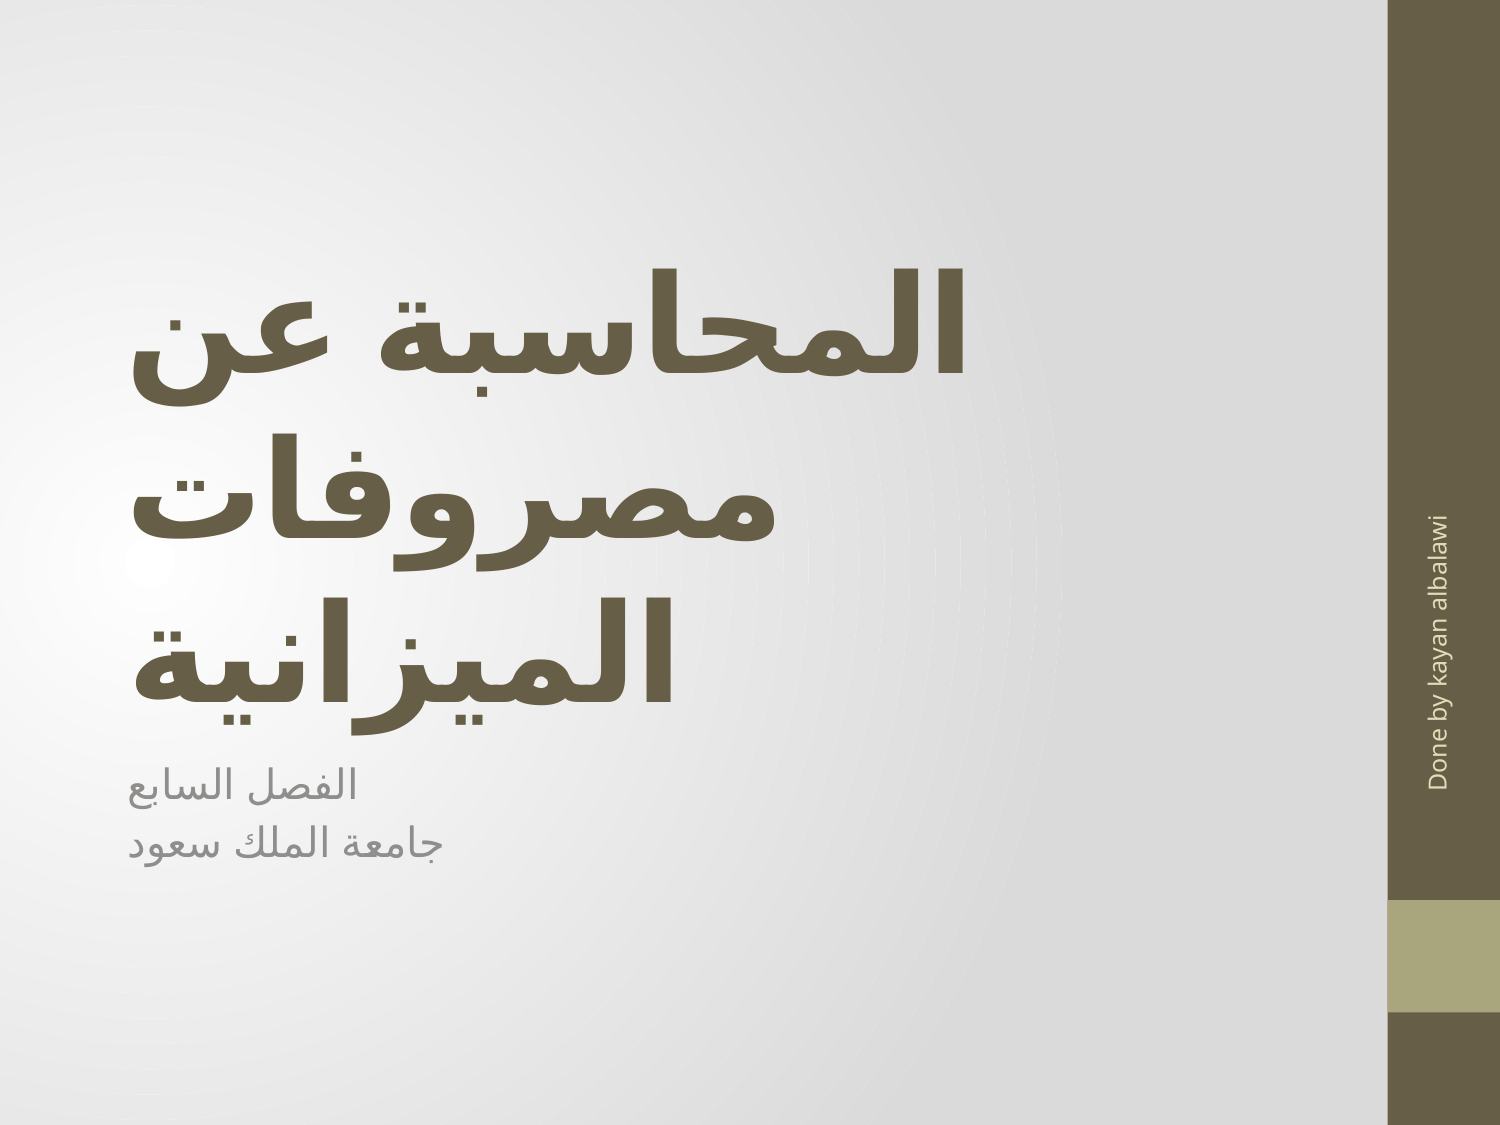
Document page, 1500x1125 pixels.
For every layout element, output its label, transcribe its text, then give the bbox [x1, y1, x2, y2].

footer Done by kayan albalawi [1408, 500, 1469, 889]
subtitle الفصل السابع جامعة الملك سعود [112, 750, 1173, 925]
title المحاسبة عن مصروفات الميزانية [112, 312, 1350, 738]
